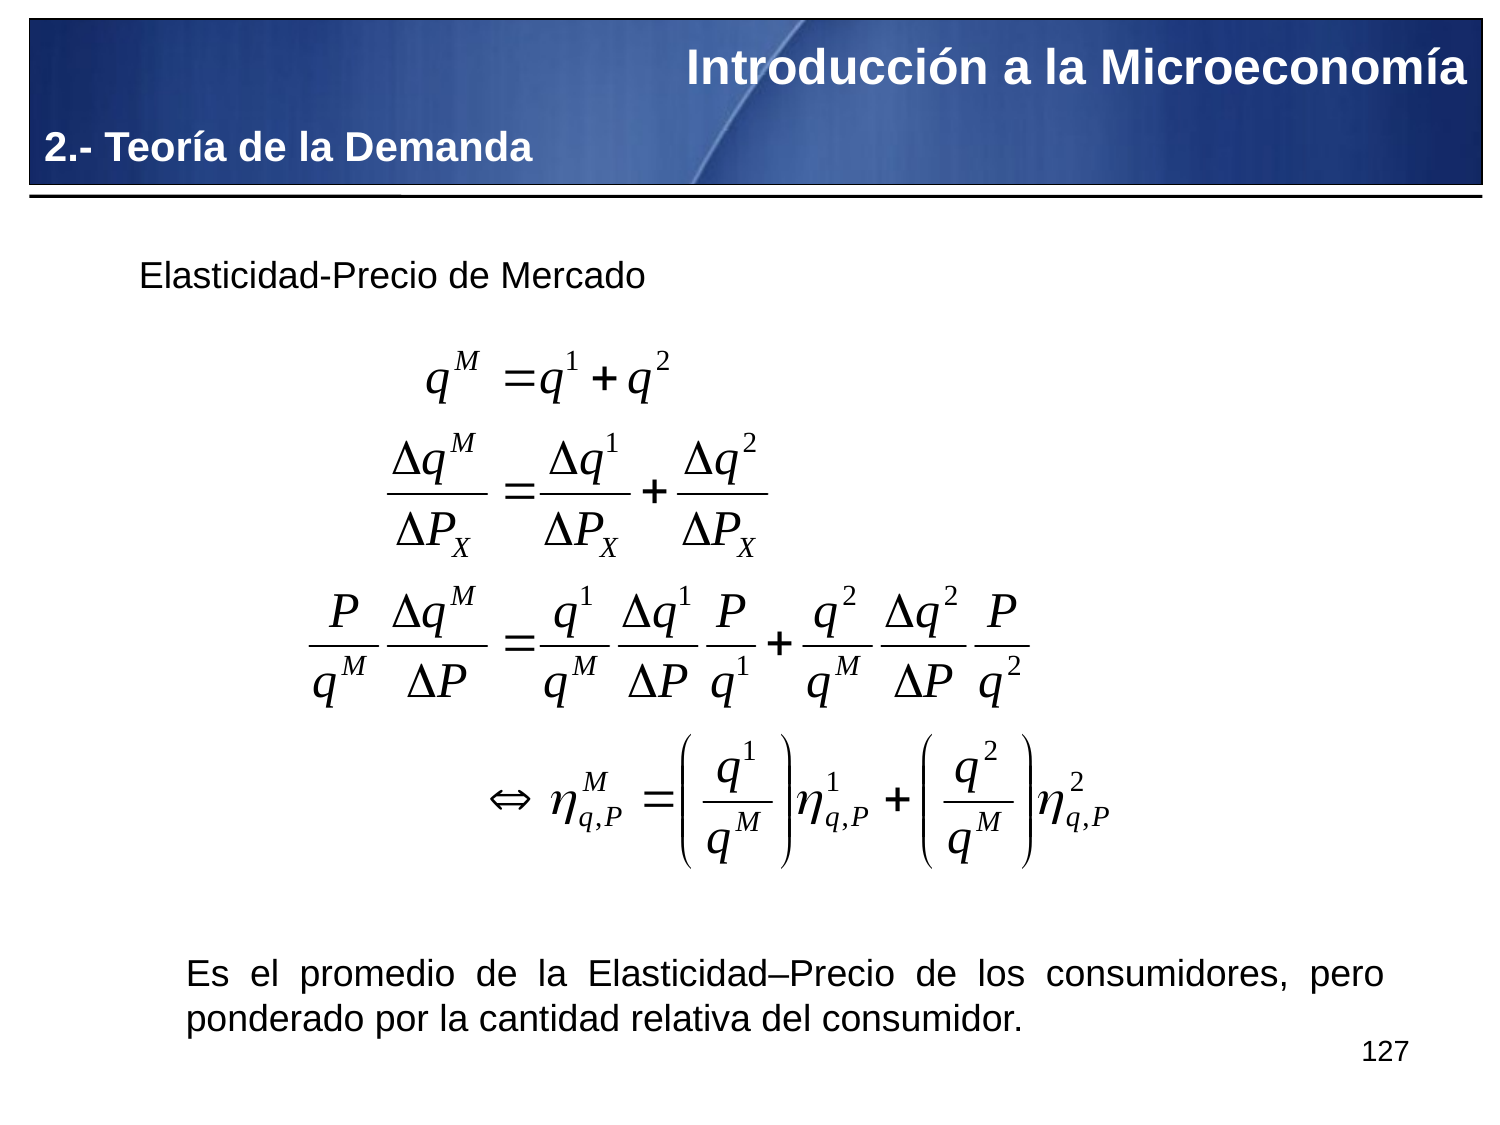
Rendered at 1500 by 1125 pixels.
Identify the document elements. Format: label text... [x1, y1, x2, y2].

text_box 2.- Teoría de la Demanda [29, 112, 585, 178]
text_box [300, 337, 1119, 881]
text_box Es el promedio de la Elasticidad–Precio de los consumidores, pero ponderado por la cantidad relativa del consumidor. [171, 941, 1400, 1047]
text_box Introducción a la Microeconomía [608, 26, 1483, 102]
text_box [29, 19, 1483, 185]
text_box Elasticidad-Precio de Mercado [123, 243, 786, 304]
slide_number 127 [1074, 1024, 1426, 1103]
